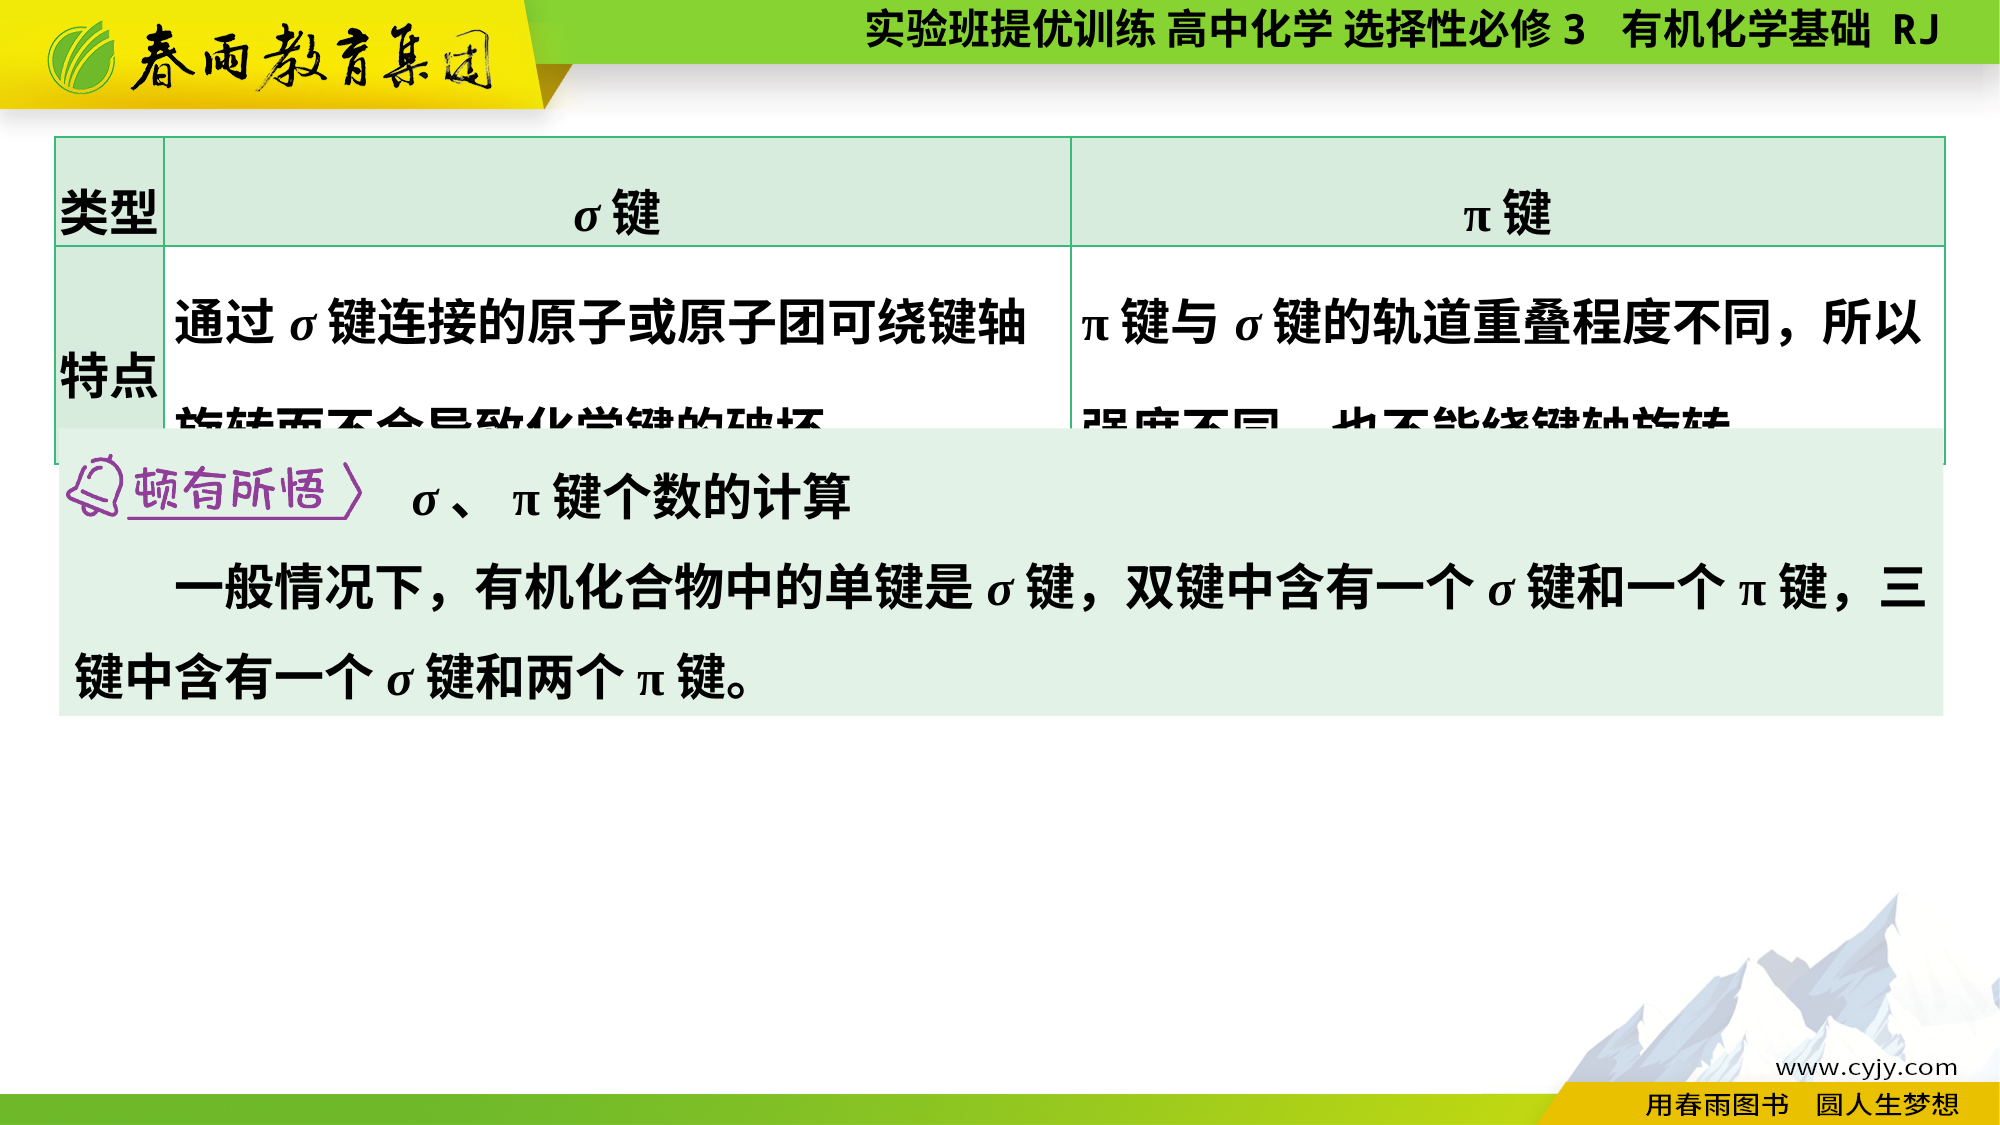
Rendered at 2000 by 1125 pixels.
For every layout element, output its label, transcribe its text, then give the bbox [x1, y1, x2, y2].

table_header σ键 [165, 138, 1070, 245]
table_cell 通过σ键连接的原子或原子团可绕键轴旋转而不会导致化学键的破坏 [165, 247, 1070, 428]
picture [0, 0, 2000, 1125]
table_cell π键与σ键的轨道重叠程度不同，所以强度不同，也不能绕键轴旋转 [1072, 247, 1944, 428]
table_cell 特点 [56, 247, 163, 463]
list σ、π键个数的计算 一般情况下，有机化合物中的单键是σ键，双键中含有一个σ键和一个π键，三键中含有一个σ键和两个π键。 [59, 428, 1944, 716]
table_header 类型 [56, 138, 163, 245]
table_header π键 [1072, 138, 1944, 245]
